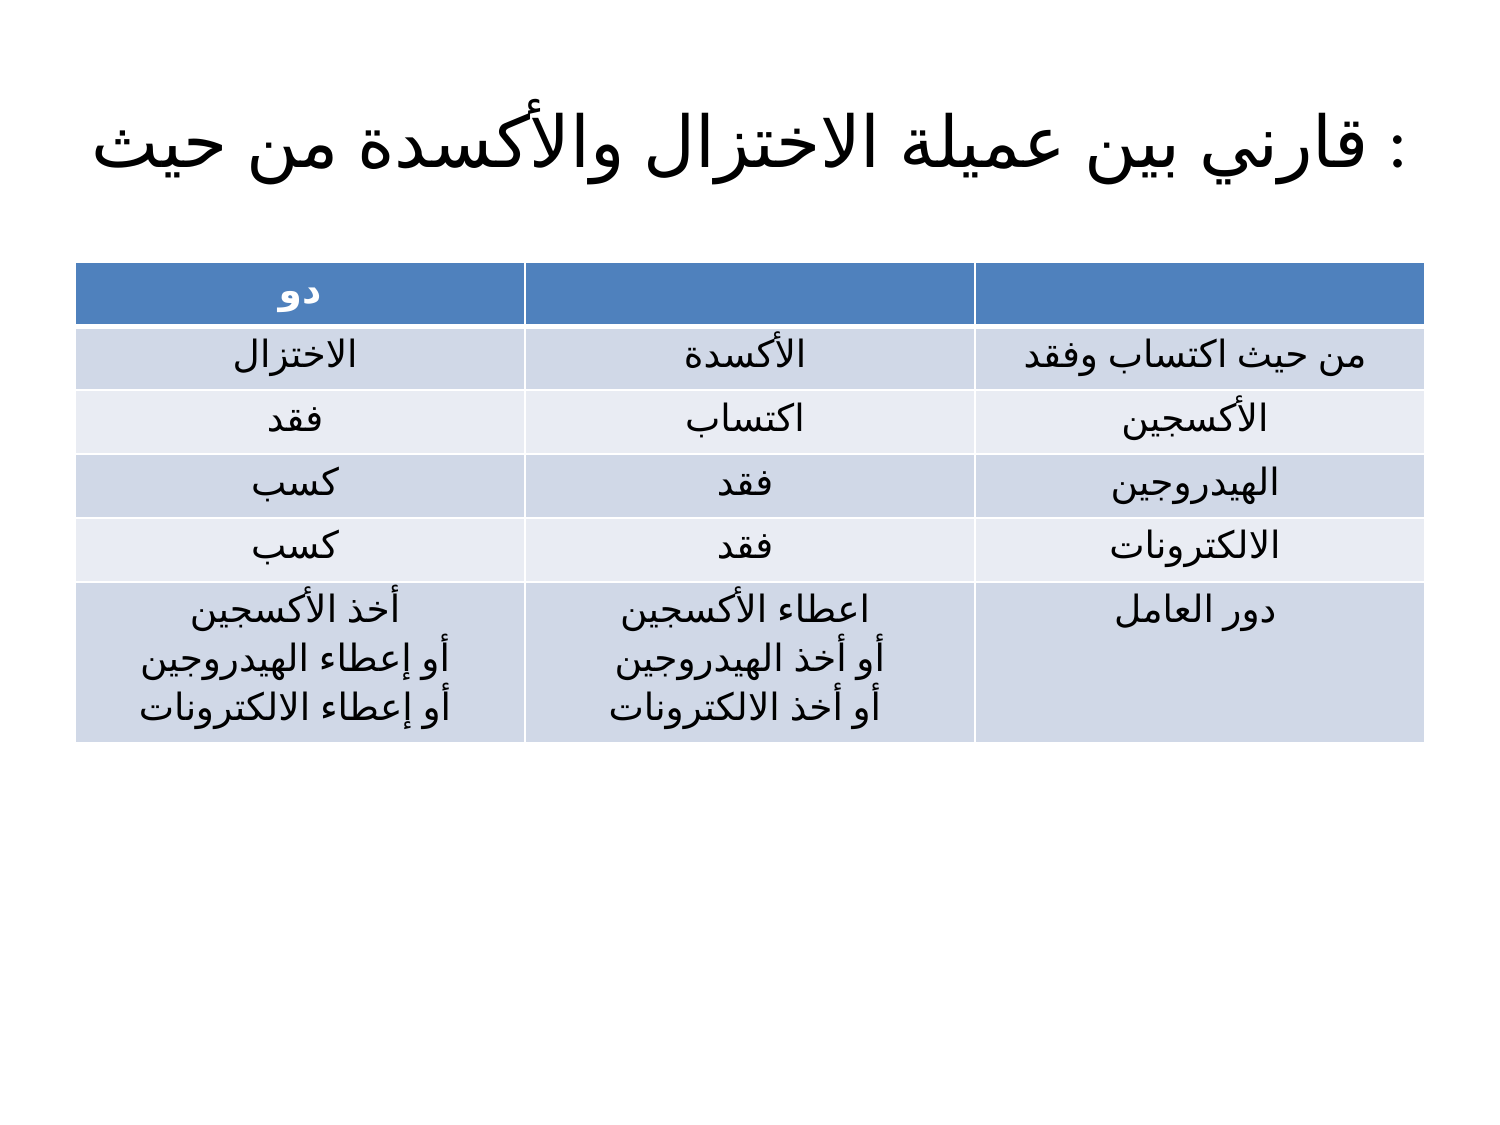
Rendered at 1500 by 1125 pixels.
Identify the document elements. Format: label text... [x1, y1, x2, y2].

table_cell فقد [526, 519, 974, 581]
table_cell الهيدروجين [976, 455, 1424, 517]
table_cell اعطاء الأكسجين أو أخذ الهيدروجين أو أخذ الالكترونات [526, 583, 974, 742]
table_cell كسب [76, 519, 524, 581]
table_cell الأكسجين [976, 391, 1424, 453]
table_cell أخذ الأكسجين أو إعطاء الهيدروجين أو إعطاء الالكترونات [76, 583, 524, 742]
table_header [976, 263, 1424, 324]
table_cell الالكترونات [976, 519, 1424, 581]
table_cell فقد [76, 391, 524, 453]
table_header دو [76, 263, 524, 324]
table_cell الاختزال [76, 329, 524, 389]
table_cell اكتساب [526, 391, 974, 453]
table_cell دور العامل [976, 583, 1424, 742]
table_cell الأكسدة [526, 329, 974, 389]
title قارني بين عميلة الاختزال والأكسدة من حيث : [75, 45, 1425, 233]
table_cell من حيث اكتساب وفقد [976, 329, 1424, 389]
table_cell كسب [76, 455, 524, 517]
table_header [526, 263, 974, 324]
table_cell فقد [526, 455, 974, 517]
